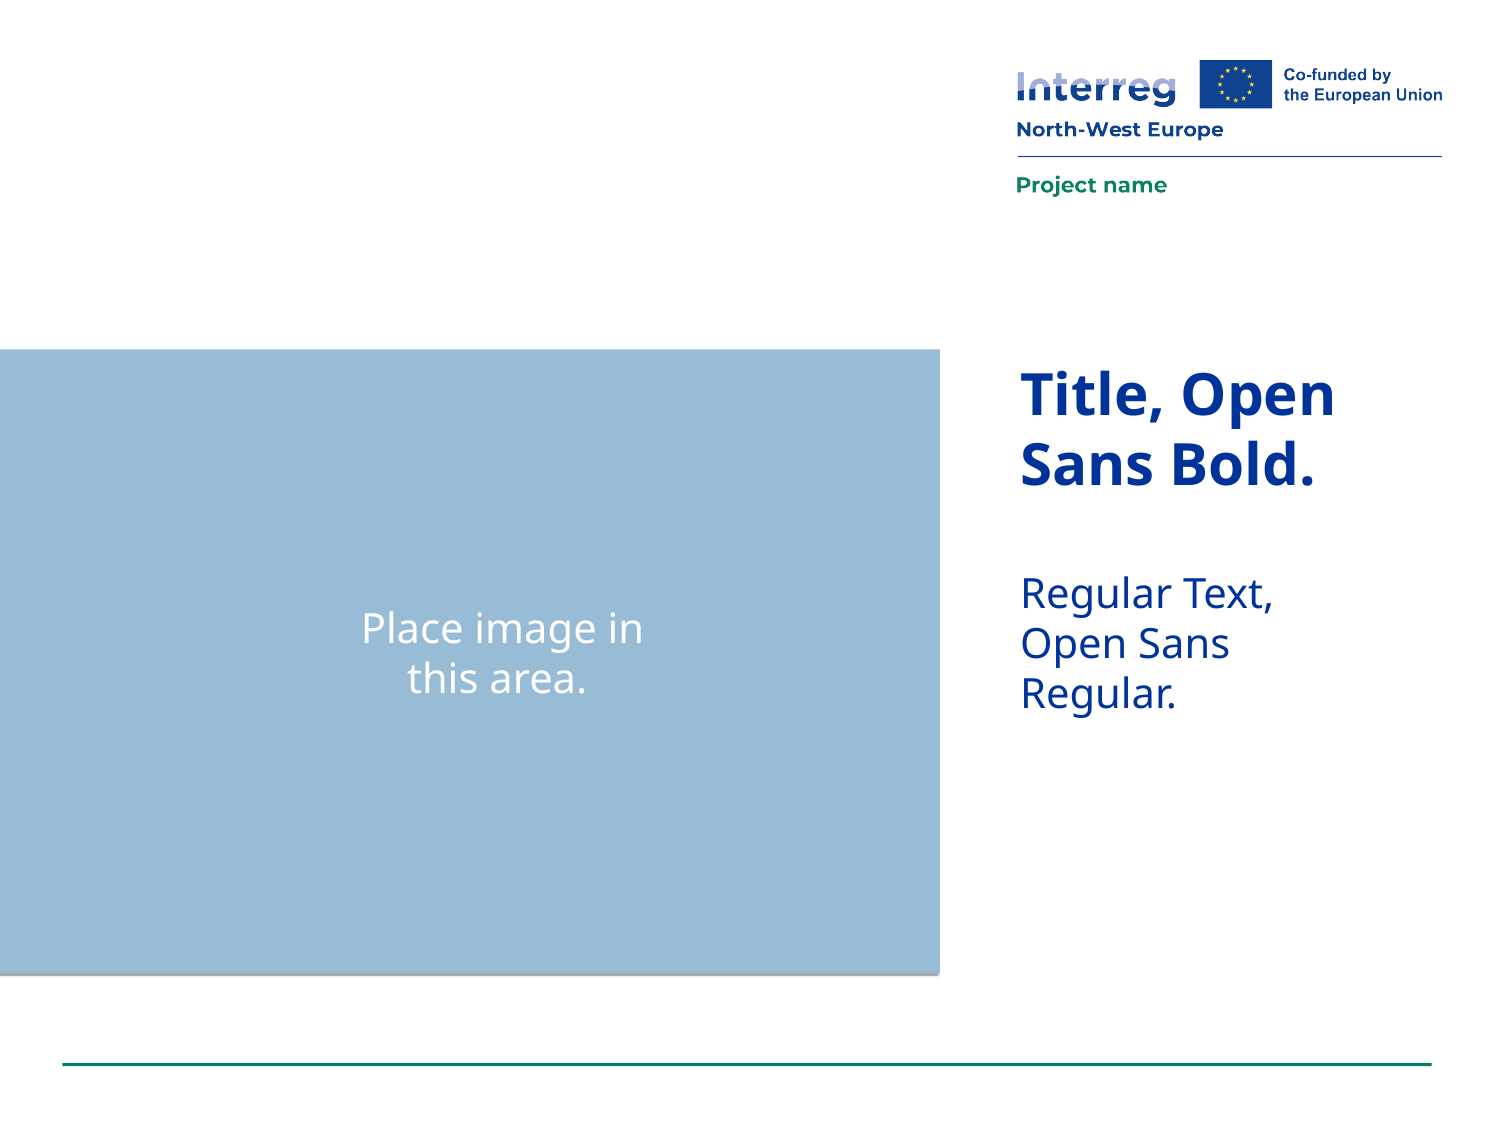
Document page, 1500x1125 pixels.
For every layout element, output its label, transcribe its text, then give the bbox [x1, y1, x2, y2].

text_box Place image in this area. [312, 594, 693, 710]
text_box Title, Open Sans Bold. Regular Text, Open Sans Regular. [1005, 349, 1403, 798]
picture [958, 0, 1500, 252]
text_box [0, 349, 940, 974]
